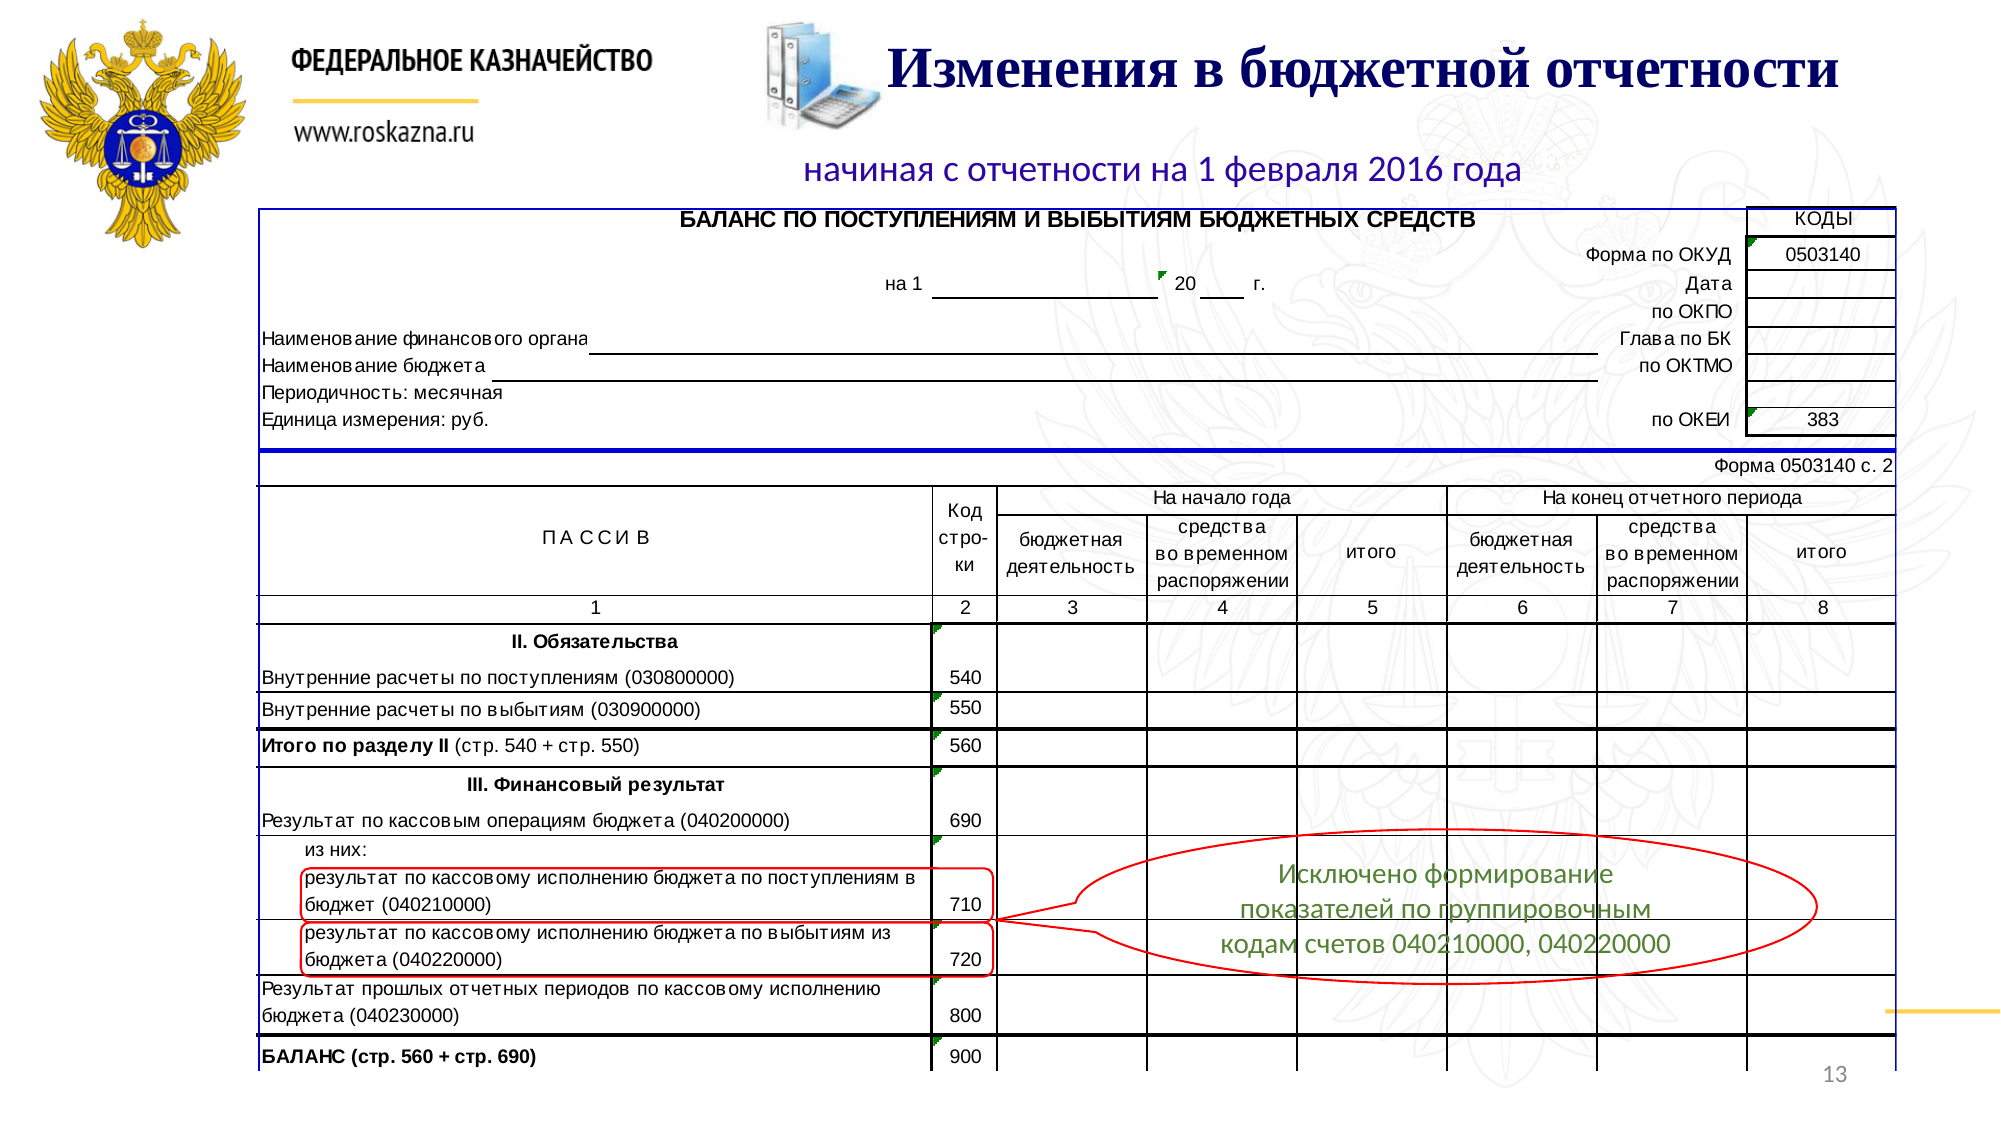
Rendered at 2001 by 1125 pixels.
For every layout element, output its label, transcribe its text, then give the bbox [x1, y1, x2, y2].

text_box начиная с отчетности на 1 февраля 2016 года [431, 142, 1895, 206]
text_box 13 [1412, 1073, 1863, 1103]
picture [0, 0, 2001, 1125]
text_box Изменения в бюджетной отчетности [888, 21, 1949, 107]
